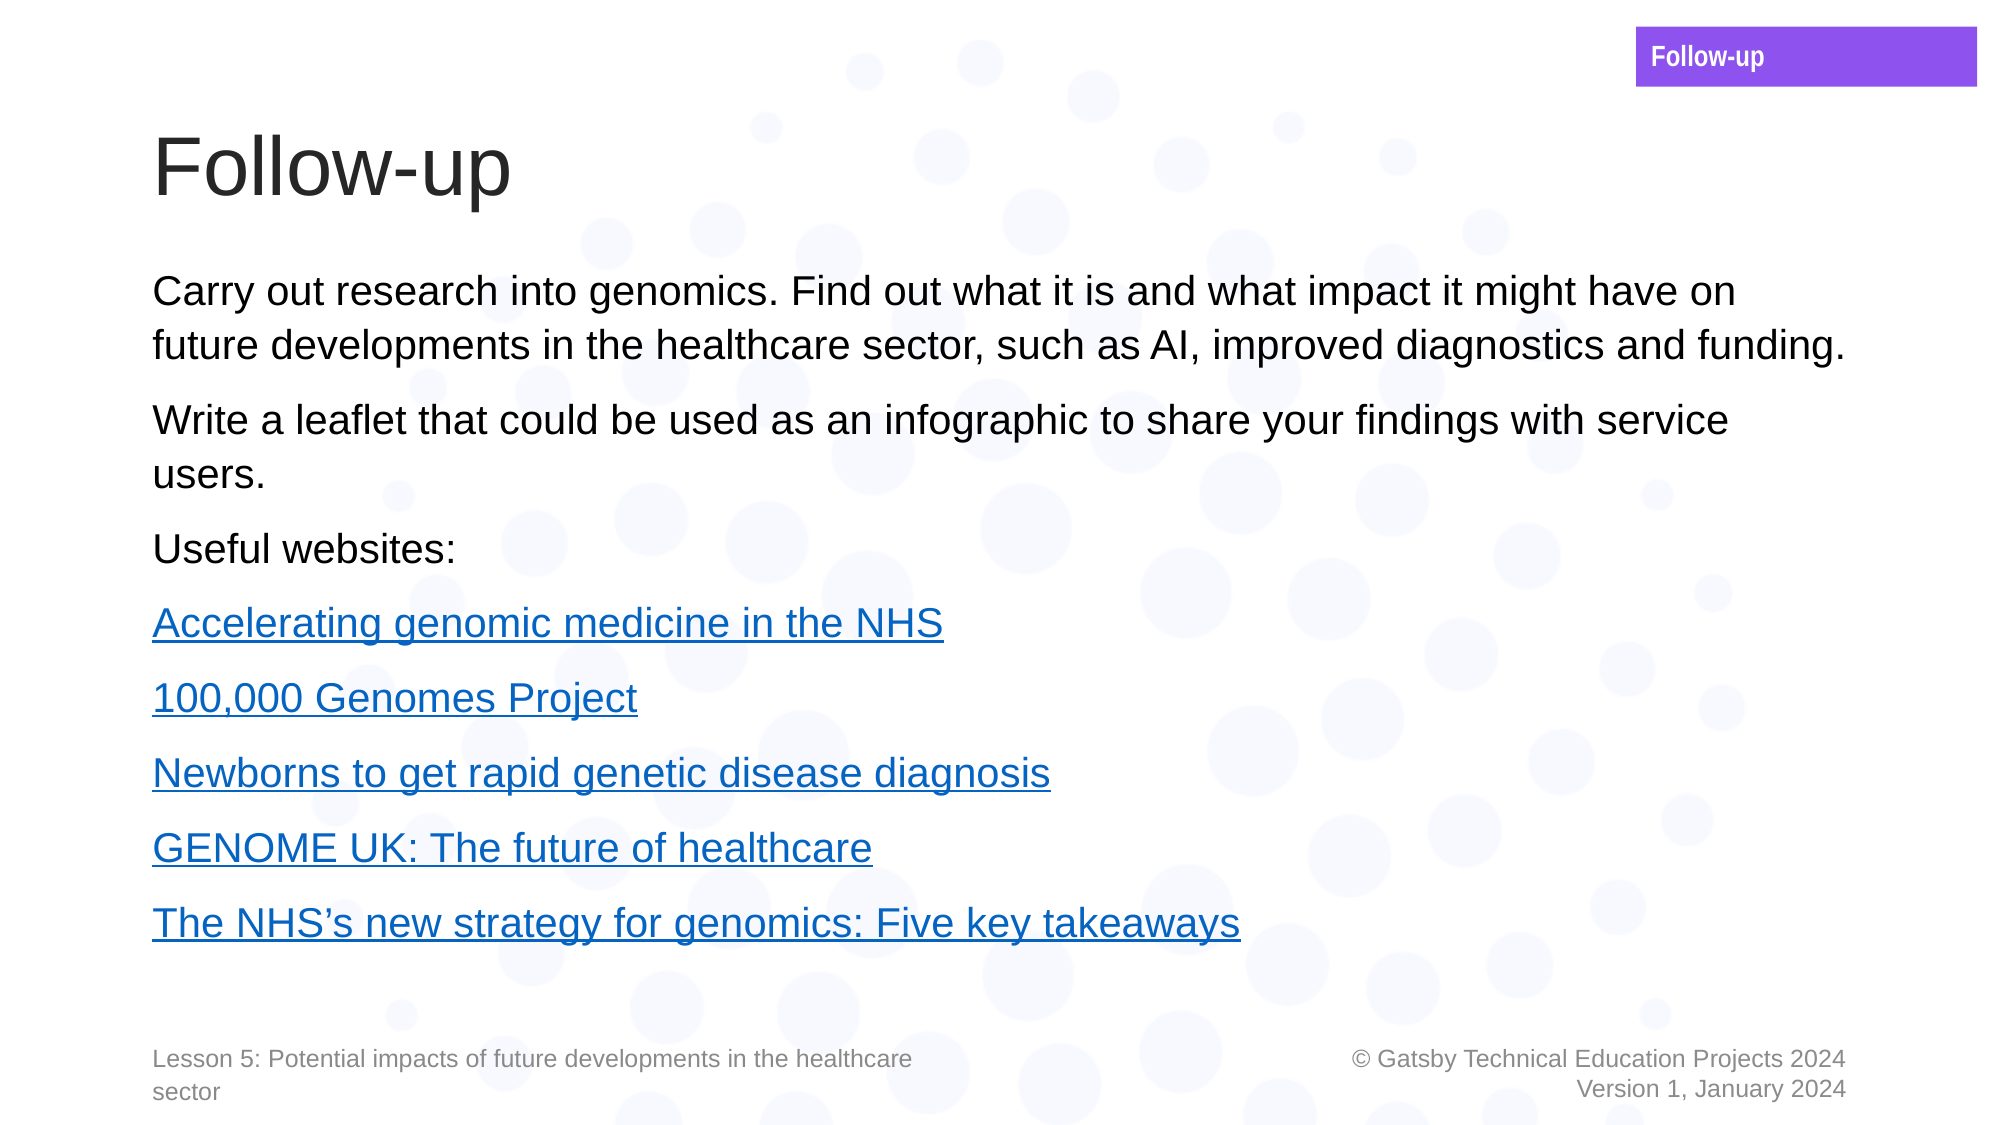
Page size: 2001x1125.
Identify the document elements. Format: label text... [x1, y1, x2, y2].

title Follow-up [137, 59, 1863, 252]
text_box Lesson 5: Potential impacts of future developments in the healthcare sector [137, 1042, 1000, 1103]
list Carry out research into genomics. Find out what it is and what impact it might have on future developments in the healthcare sector, such as AI, improved diagnostics and funding. Write a leaflet that could be used as an infographic to share your findings with service users. Useful websites: Accelerating genomic medicine in the NHS 100,000 Genomes Project Newborns to get rapid genetic disease diagnosis GENOME UK: The future of healthcare The NHS’s new strategy for genomics: Five key takeaways [137, 252, 1863, 1014]
list Follow-up [1636, 26, 1978, 87]
